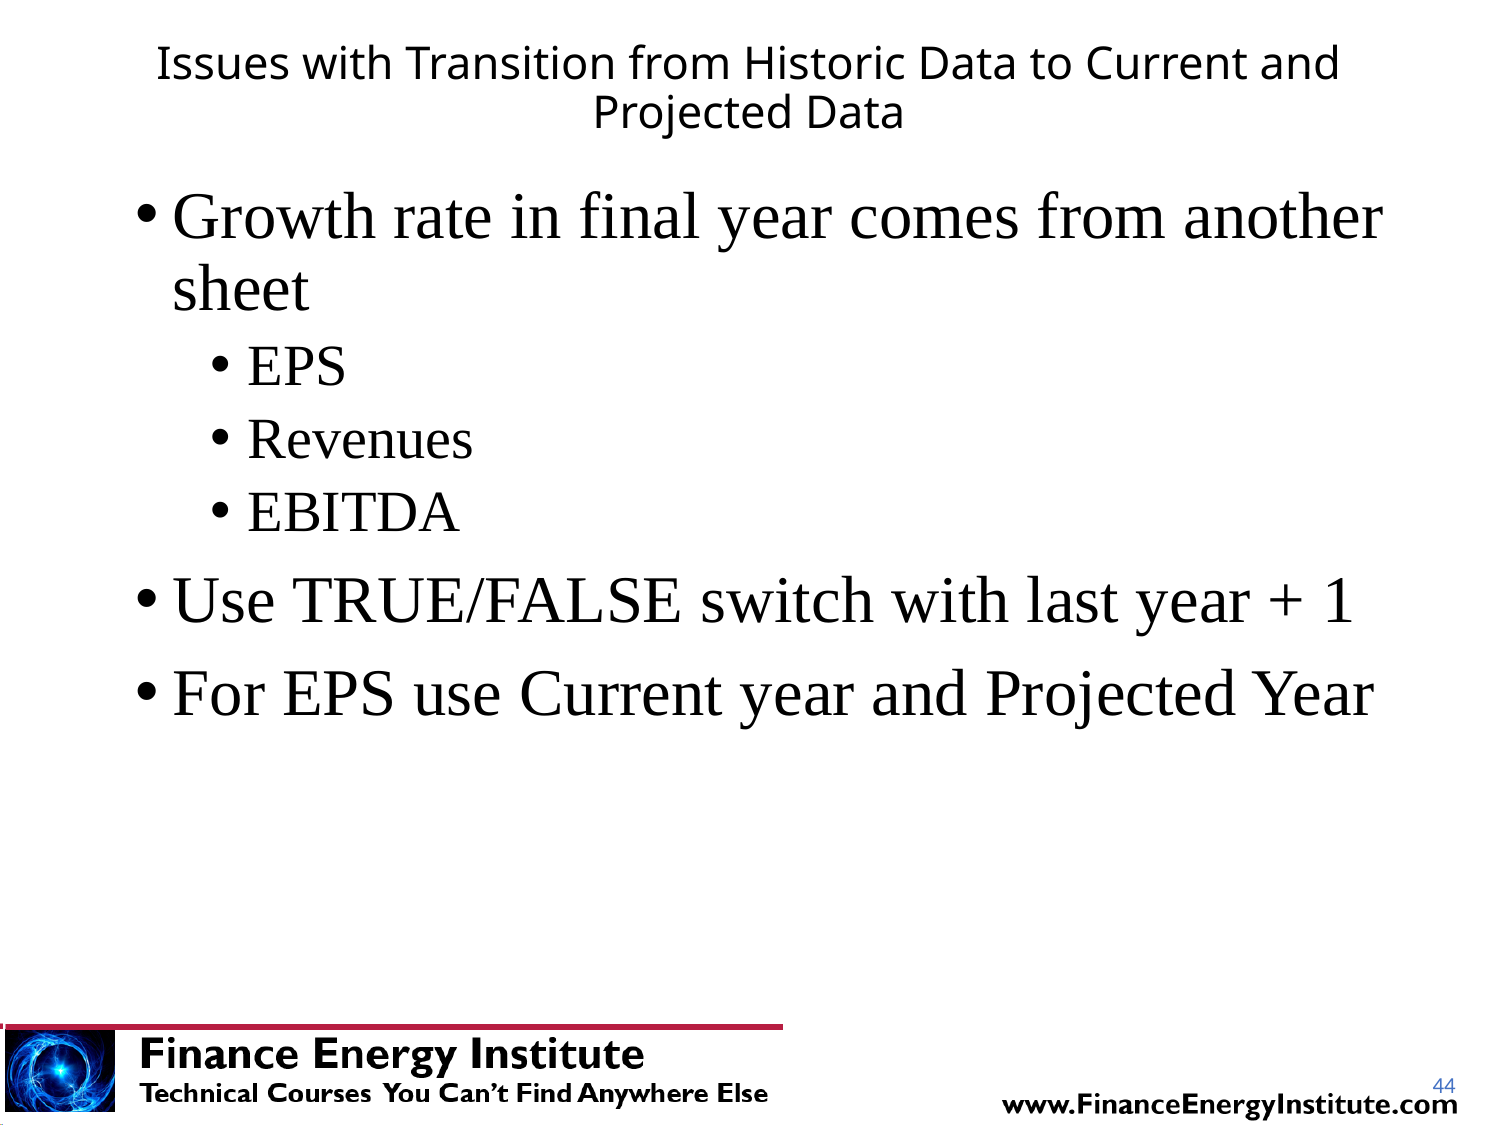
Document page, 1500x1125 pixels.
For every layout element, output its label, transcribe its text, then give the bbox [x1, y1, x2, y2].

list Growth rate in final year comes from another sheet EPS Revenues EBITDA Use TRUE/FALSE switch with last year + 1 For EPS use Current year and Projected Year [120, 173, 1417, 980]
picture [0, 1014, 783, 1125]
title Issues with Transition from Historic Data to Current and Projected Data [120, 32, 1378, 146]
slide_number 44 [1399, 1063, 1490, 1108]
picture [997, 1087, 1467, 1125]
